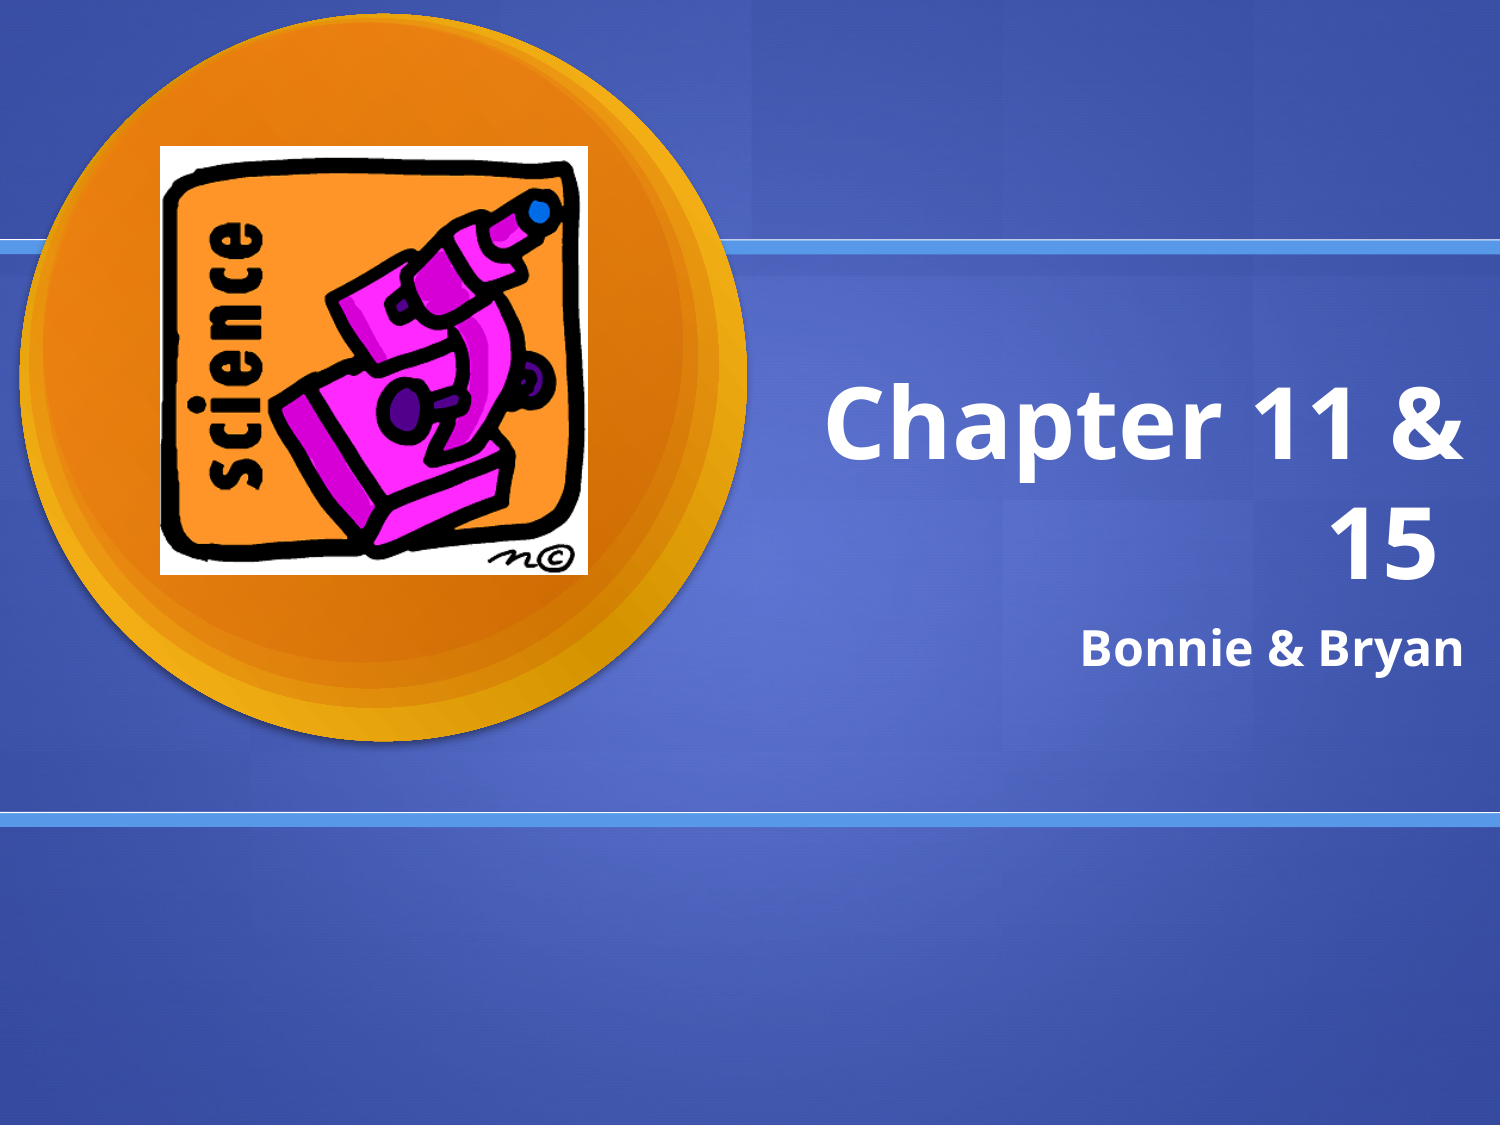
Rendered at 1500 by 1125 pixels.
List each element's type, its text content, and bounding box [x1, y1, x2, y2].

subtitle Bonnie & Bryan [675, 608, 1481, 755]
title Chapter 11 & 15 [675, 258, 1481, 608]
picture [158, 145, 589, 577]
